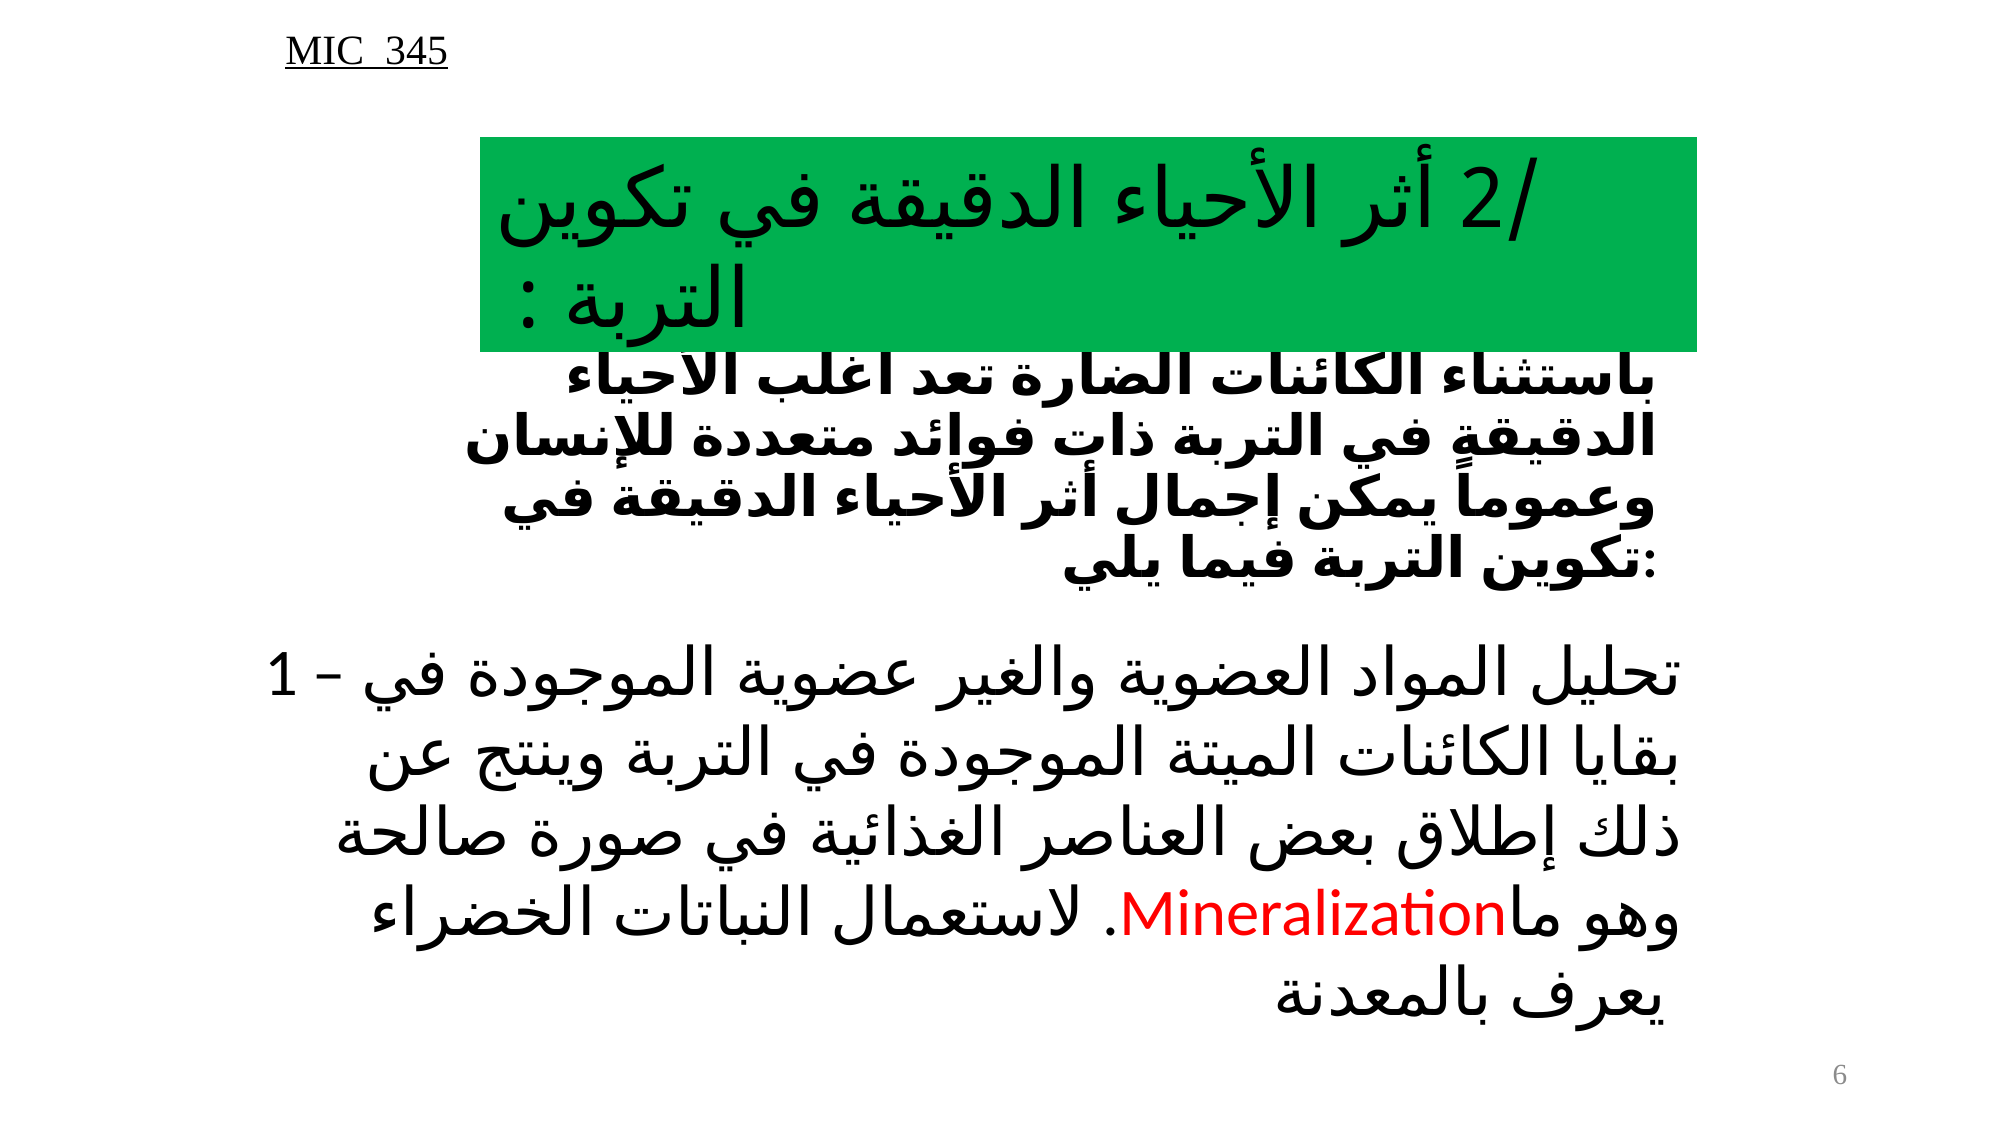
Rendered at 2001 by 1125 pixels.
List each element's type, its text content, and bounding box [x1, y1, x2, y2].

text_box /2 أثر الأحياء الدقيقة في تكوين التربة : [480, 137, 1697, 352]
list باستثناء الكائنات الضارة تعد أغلب الأحياء الدقيقة في التربة ذات فوائد متعددة للإنسان وعموماً يمكن إجمال أثر الأحياء الدقيقة في تكوين التربة فيما يلي: [338, 338, 1674, 598]
slide_number 6 [1412, 1042, 1863, 1103]
text_box MIC 345 [270, 0, 1721, 121]
text_box 1 – تحليل المواد العضوية والغير عضوية الموجودة في بقايا الكائنات الميتة الموجودة في التربة وينتج عن ذلك إطلاق بعض العناصر الغذائية في صورة صالحة لاستعمال النباتات الخضراء .Mineralizationوهو ما يعرف بالمعدنة [208, 621, 1699, 1094]
